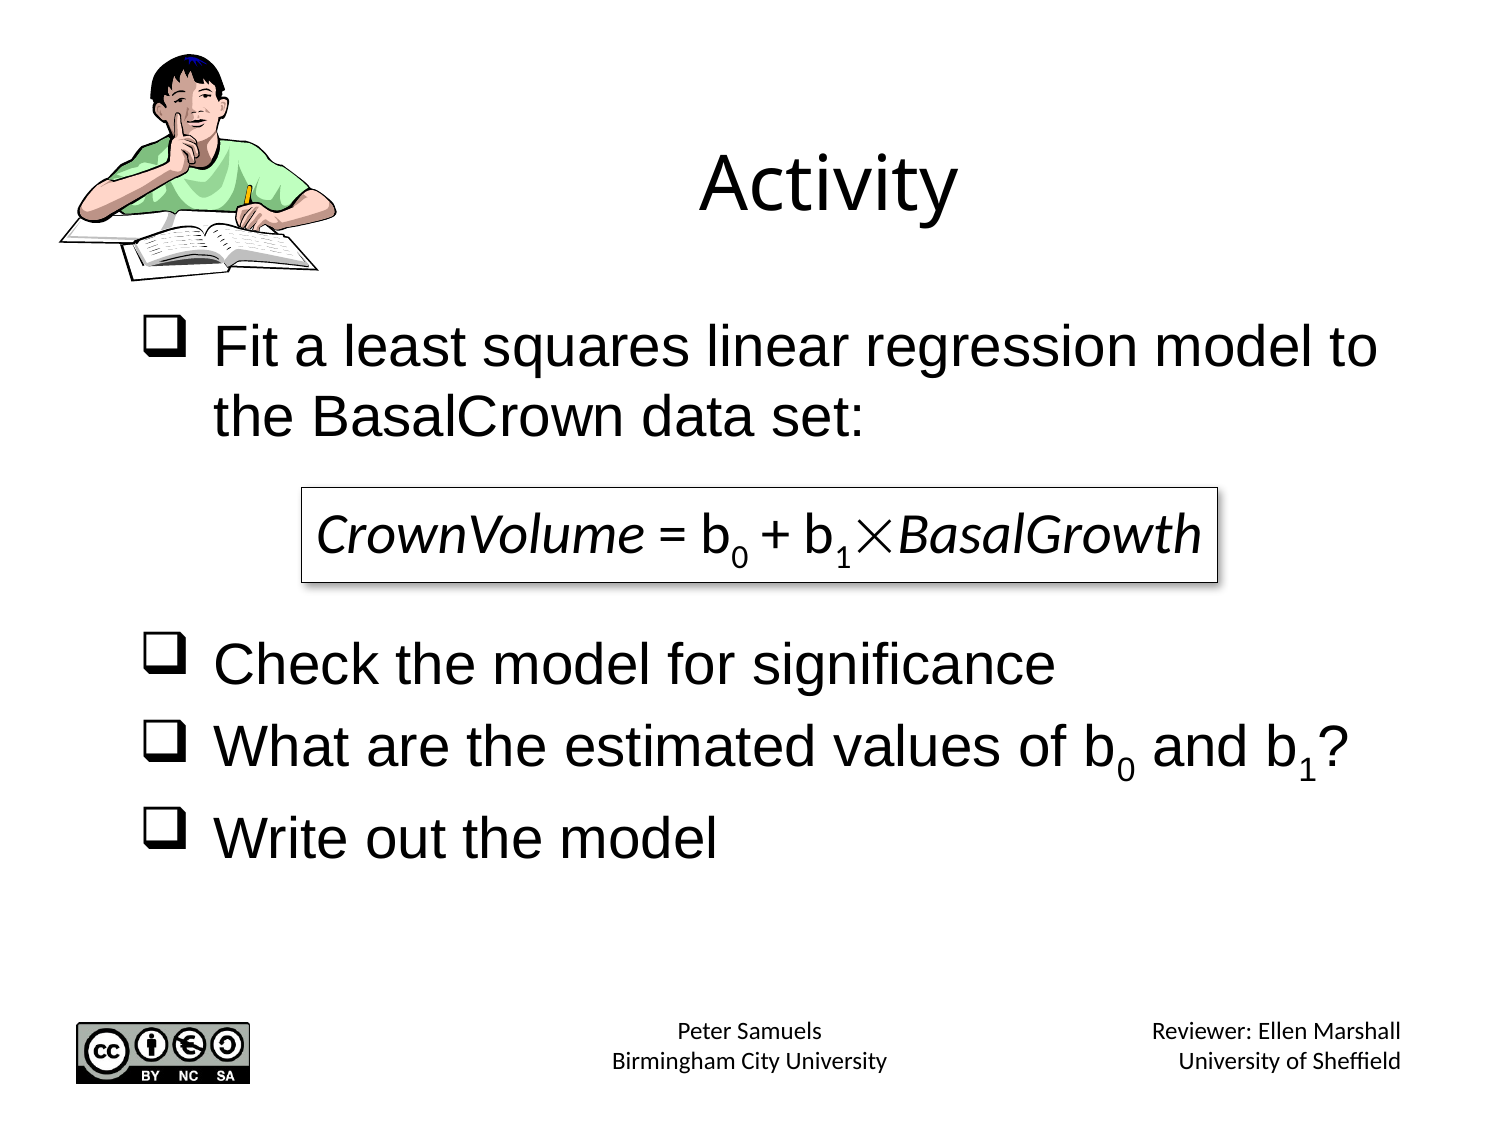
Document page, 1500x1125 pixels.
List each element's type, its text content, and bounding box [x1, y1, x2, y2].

text_box Peter Samuels Birmingham City University [549, 1007, 951, 1083]
picture [76, 1022, 251, 1084]
list Fit a least squares linear regression model to the BasalCrown data set: Check the model for significance What are the estimated values of b0 and b1? Write out the model [123, 300, 1399, 917]
text_box Reviewer: Ellen Marshall University of Sheffield [1038, 1007, 1417, 1083]
title Activity [398, 125, 1261, 234]
text_box CrownVolume = b0 + b1BasalGrowth [301, 487, 1218, 583]
picture [58, 46, 346, 282]
